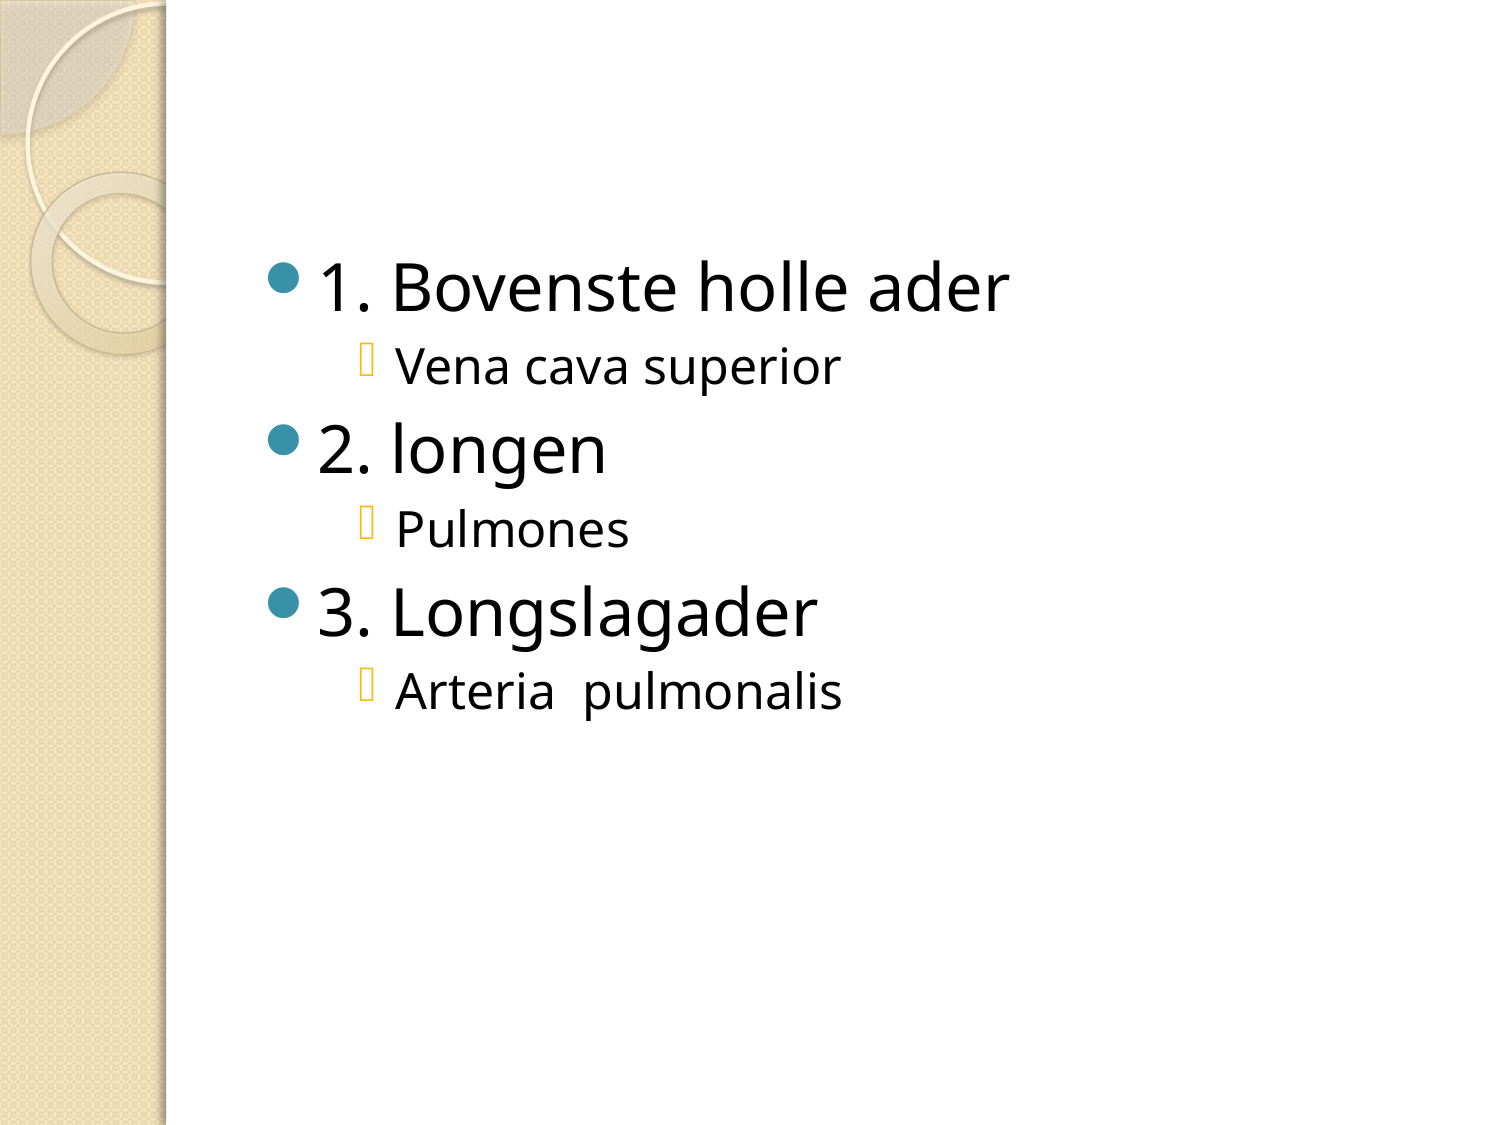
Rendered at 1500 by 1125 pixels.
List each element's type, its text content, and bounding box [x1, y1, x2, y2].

list 1. Bovenste holle ader Vena cava superior 2. longen Pulmones 3. Longslagader Arteria pulmonalis [235, 237, 1466, 1025]
